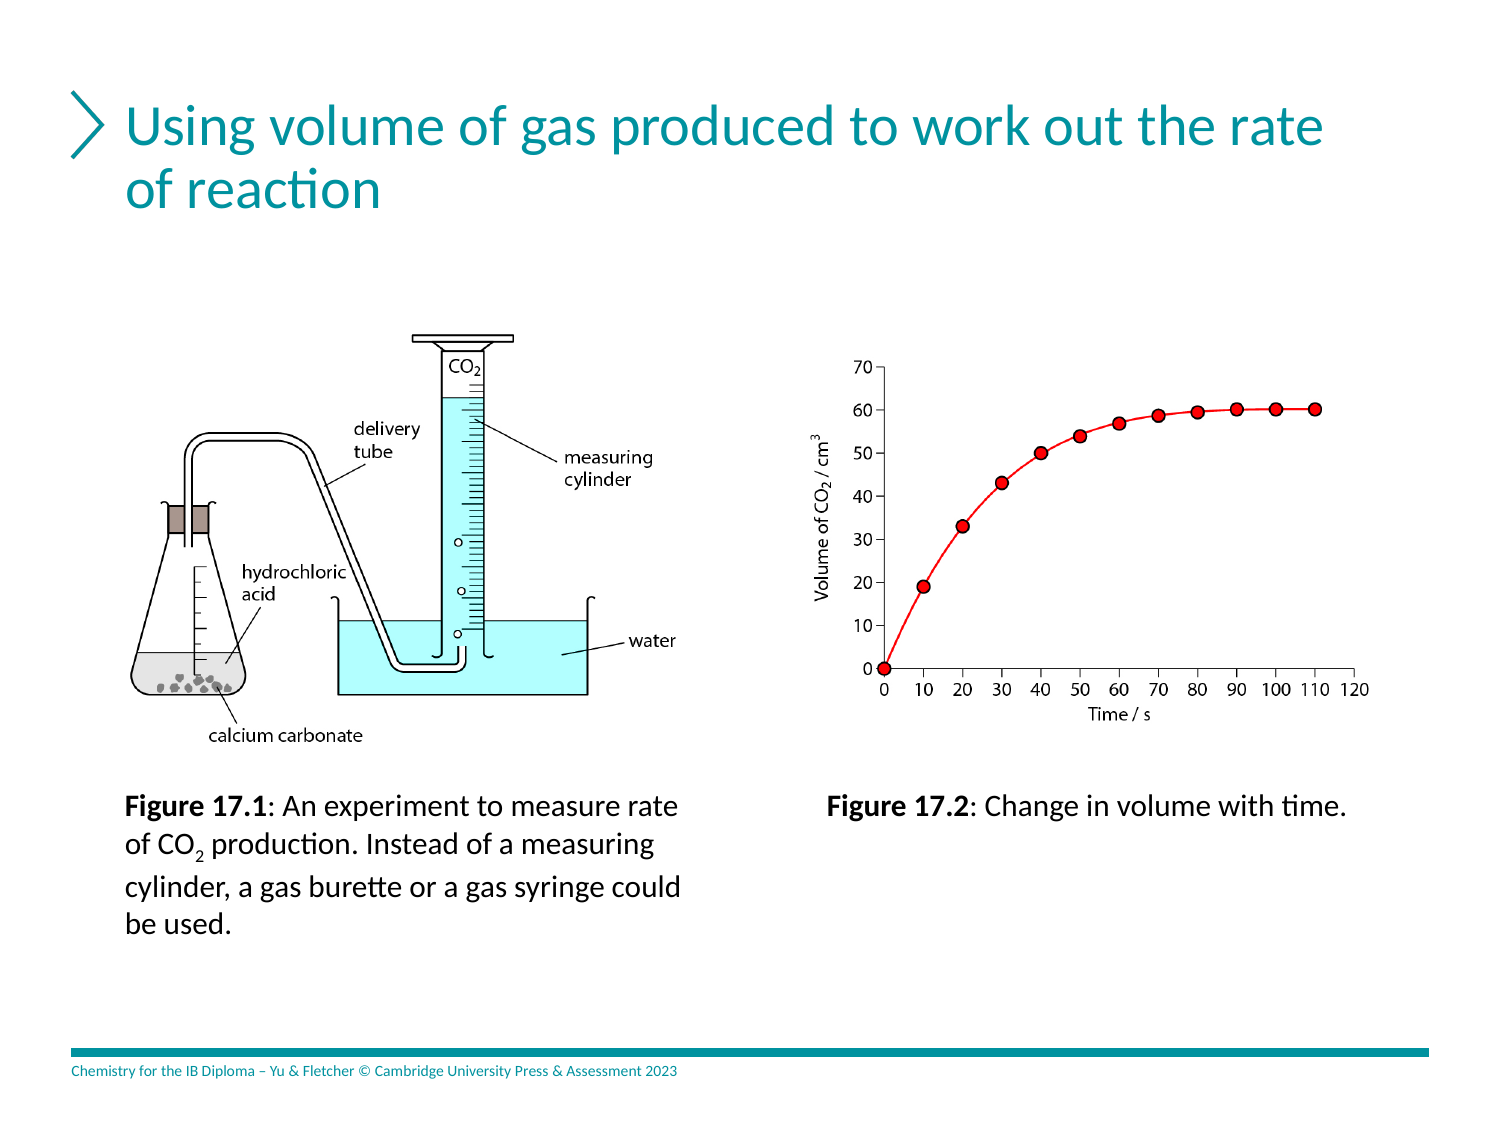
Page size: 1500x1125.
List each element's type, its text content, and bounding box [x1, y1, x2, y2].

picture [68, 88, 108, 161]
picture [803, 356, 1369, 725]
picture [130, 334, 676, 747]
text_box Figure 17.2: Change in volume with time. [812, 778, 1451, 831]
title Using volume of gas produced to work out the rate of reaction [110, 87, 1390, 303]
text_box Figure 17.1: An experiment to measure rate of CO2 production. Instead of a measuring cylinder, a gas burette or a gas syringe could be used. [109, 778, 732, 948]
